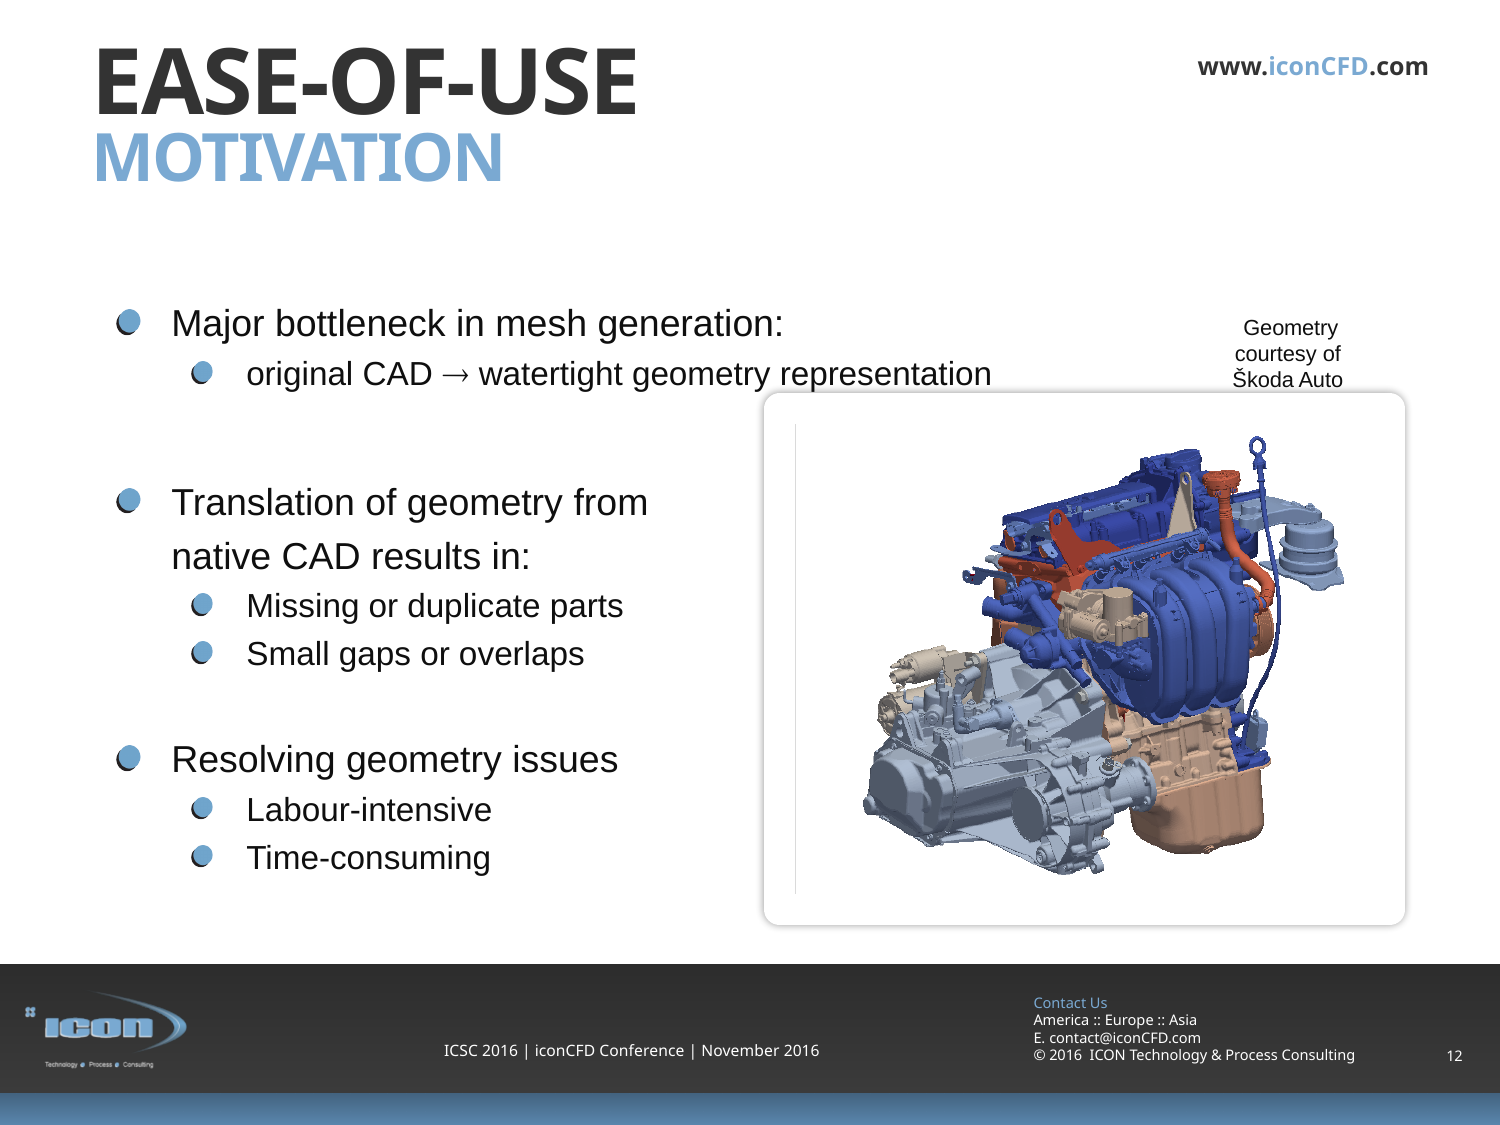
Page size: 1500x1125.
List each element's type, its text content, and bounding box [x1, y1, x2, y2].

text_box Major bottleneck in mesh generation: original CAD  watertight geometry representation [100, 283, 1179, 454]
picture [190, 844, 214, 868]
picture [190, 360, 214, 385]
title EASE-OF-USE [76, 30, 1152, 101]
picture [190, 640, 214, 665]
picture [795, 424, 1375, 895]
picture [190, 796, 214, 820]
picture [190, 592, 214, 617]
picture [115, 487, 142, 514]
text_box Translation of geometry from native CAD results in: Missing or duplicate parts Small gaps or overlaps Resolving geometry issues Labour-intensive Time-consuming [100, 461, 759, 938]
footer ICSC 2016 | iconCFD Conference | November 2016 [371, 1039, 892, 1063]
picture [0, 952, 231, 1077]
picture [115, 308, 142, 336]
text_box Geometry courtesy of Škoda Auto [1191, 305, 1391, 400]
picture [115, 744, 142, 772]
list MOTIVATION [76, 101, 1459, 208]
